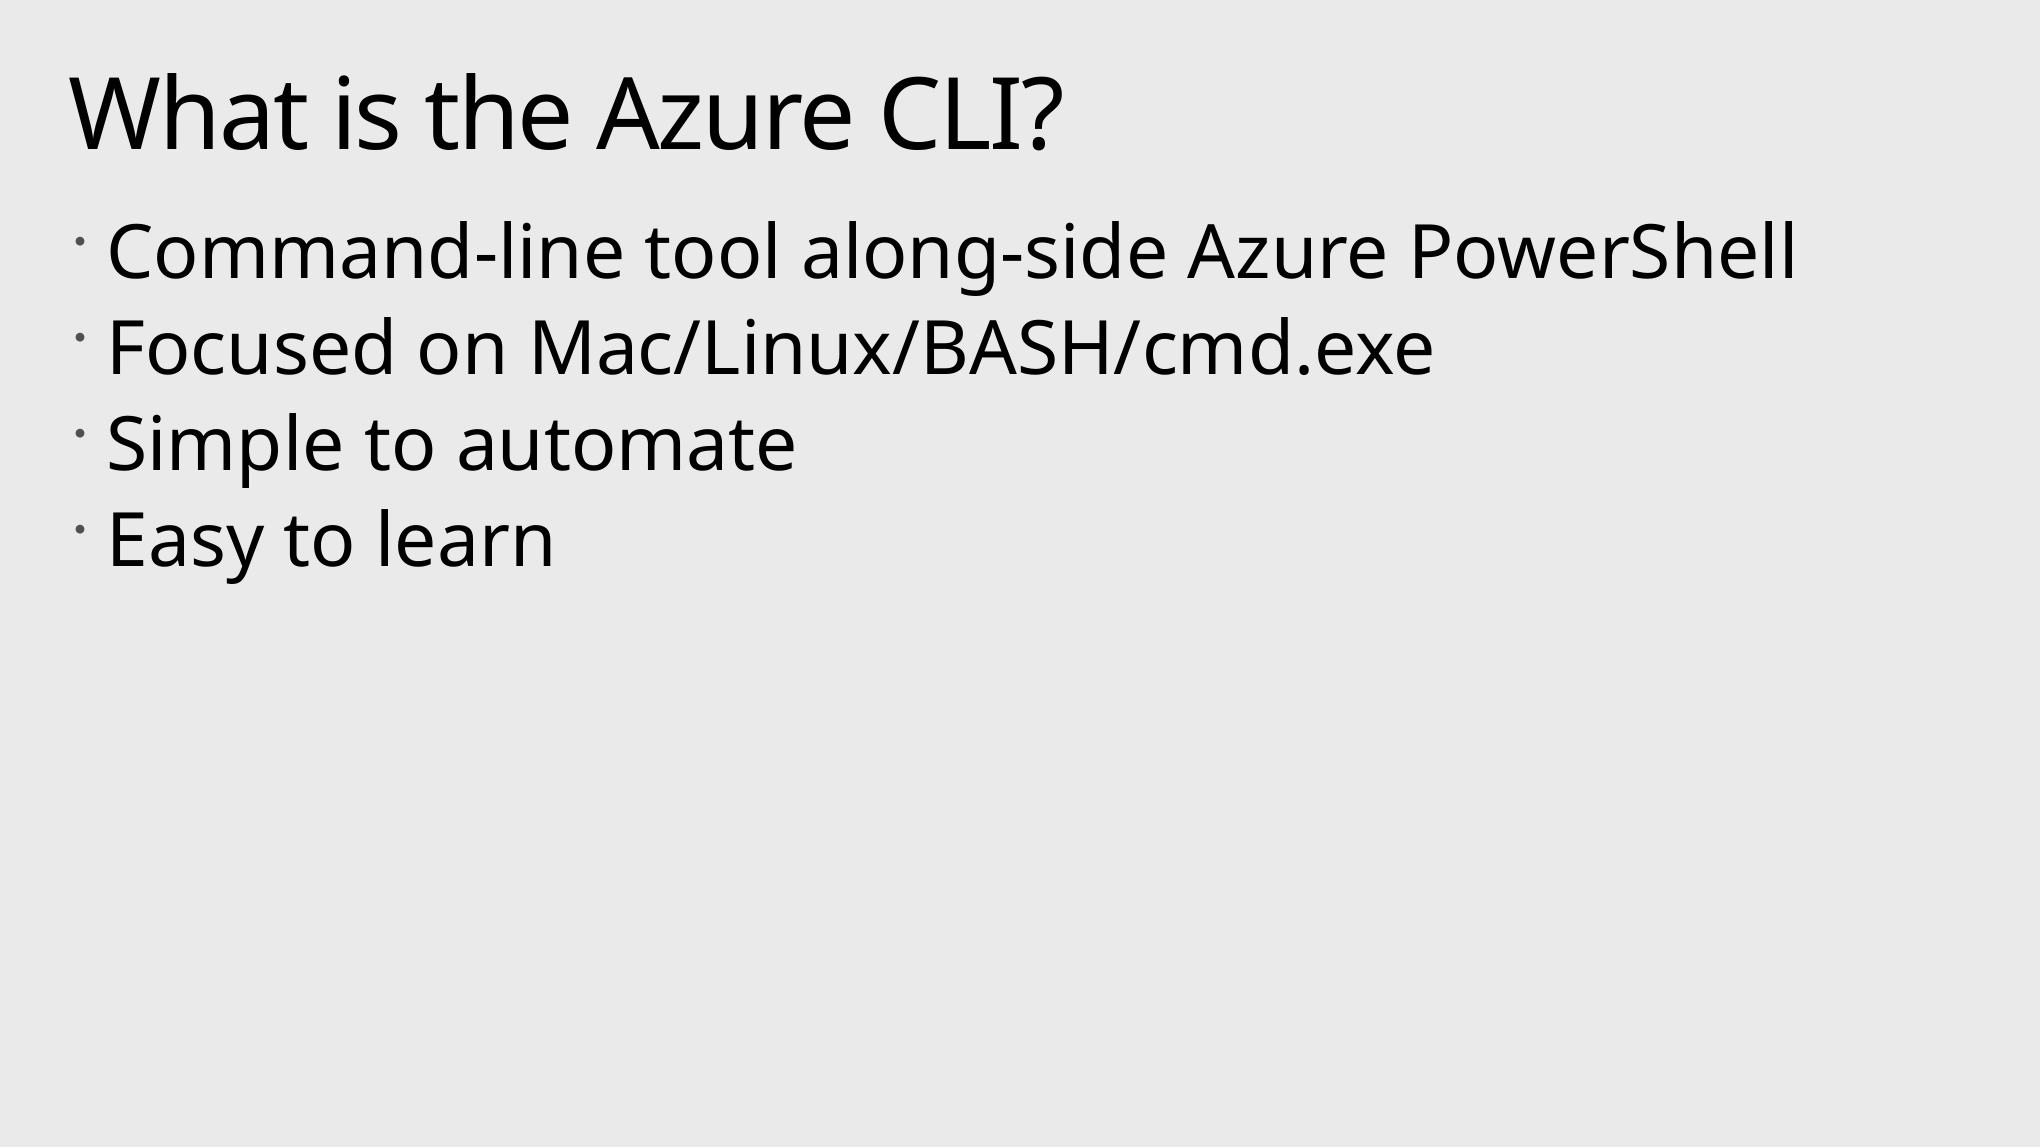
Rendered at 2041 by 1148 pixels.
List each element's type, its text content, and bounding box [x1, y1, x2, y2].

list Command-line tool along-side Azure PowerShell Focused on Mac/Linux/BASH/cmd.exe Simple to automate Easy to learn [45, 198, 1996, 611]
title What is the Azure CLI? [45, 48, 1996, 198]
